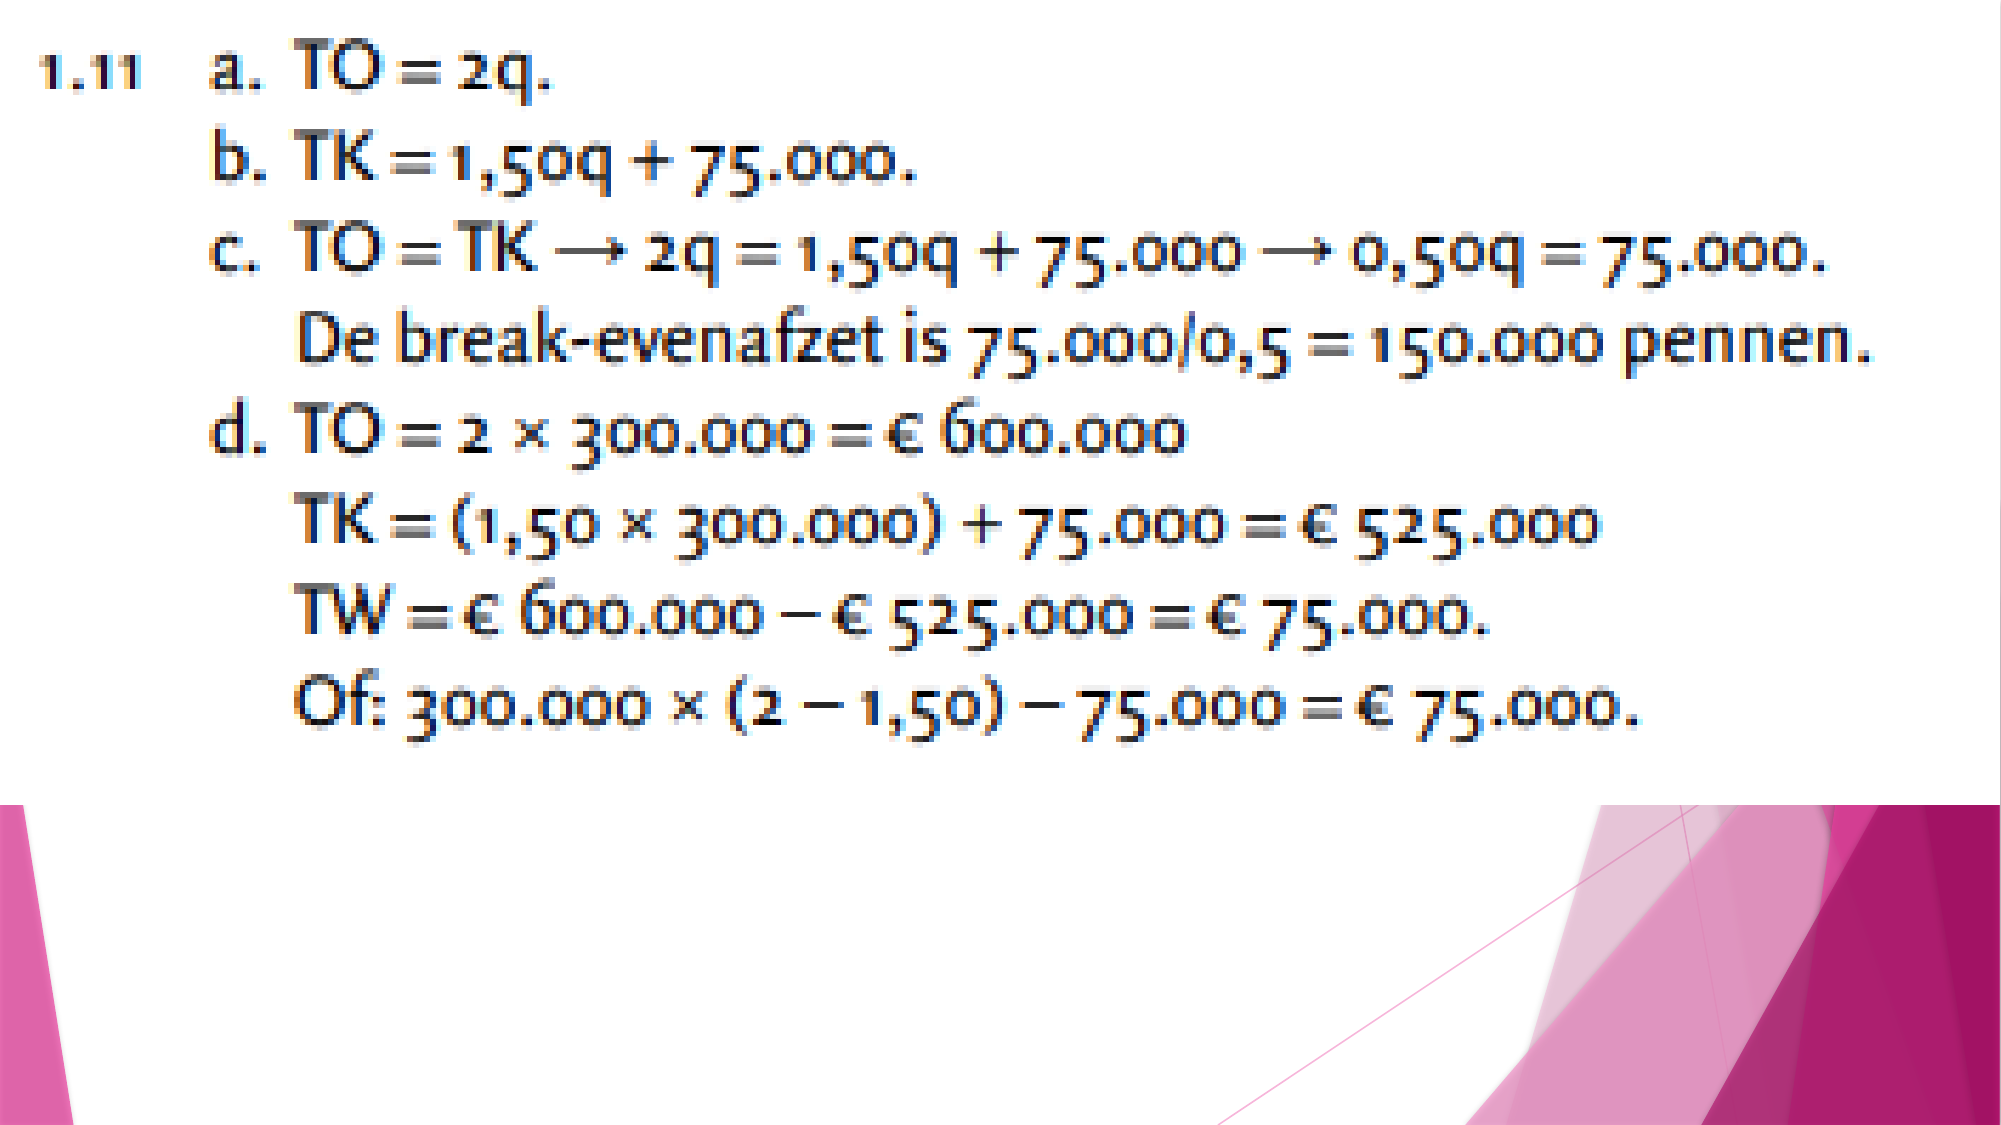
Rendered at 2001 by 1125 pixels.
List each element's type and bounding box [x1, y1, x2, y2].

picture [0, 0, 2000, 805]
